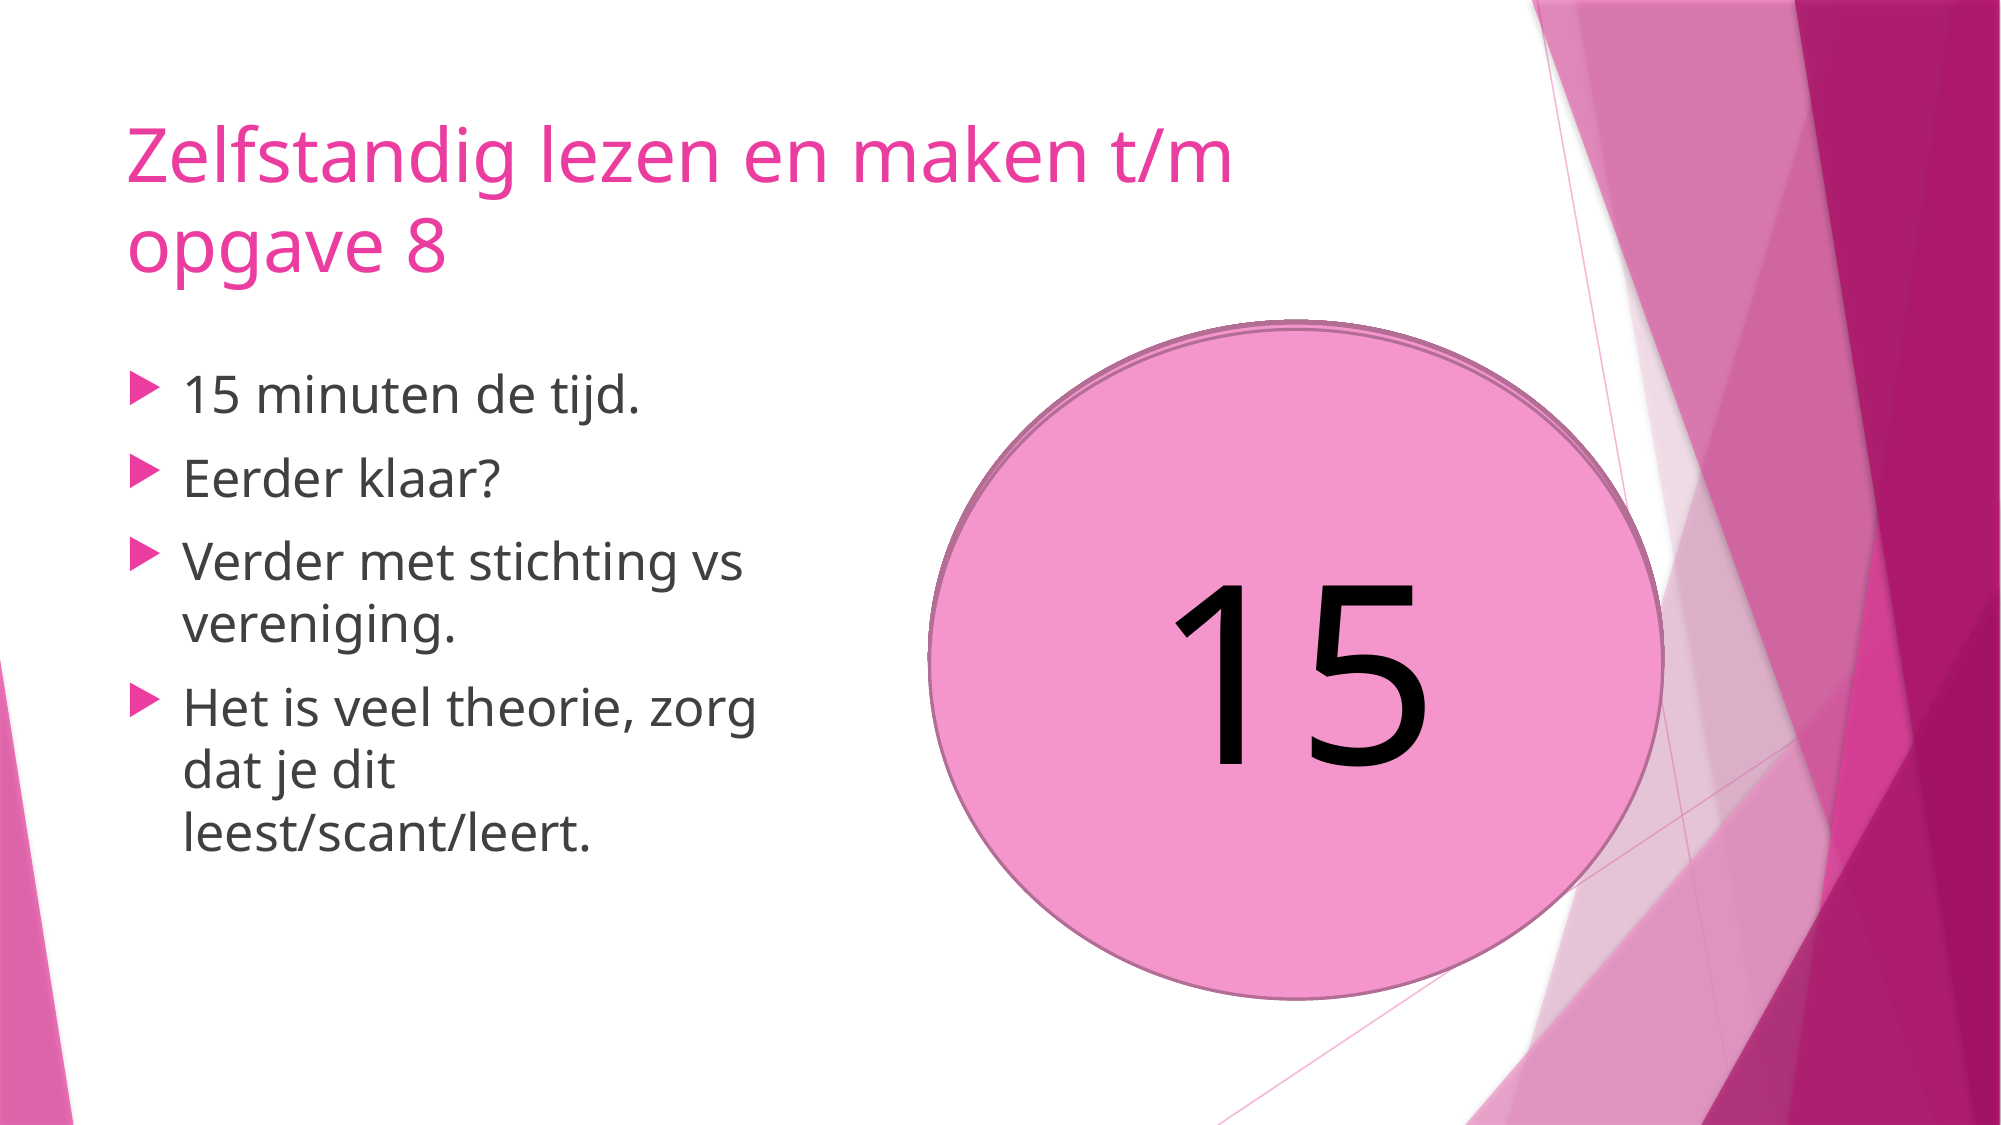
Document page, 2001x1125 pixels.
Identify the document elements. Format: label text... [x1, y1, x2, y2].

text_box 14 [930, 321, 1662, 621]
list 15 minuten de tijd. Eerder klaar? Verder met stichting vs vereniging. Het is veel theorie, zorg dat je dit leest/scant/leert. [111, 354, 831, 962]
text_box 15 [927, 327, 1665, 1001]
title Zelfstandig lezen en maken t/m opgave 8 [111, 99, 1522, 317]
